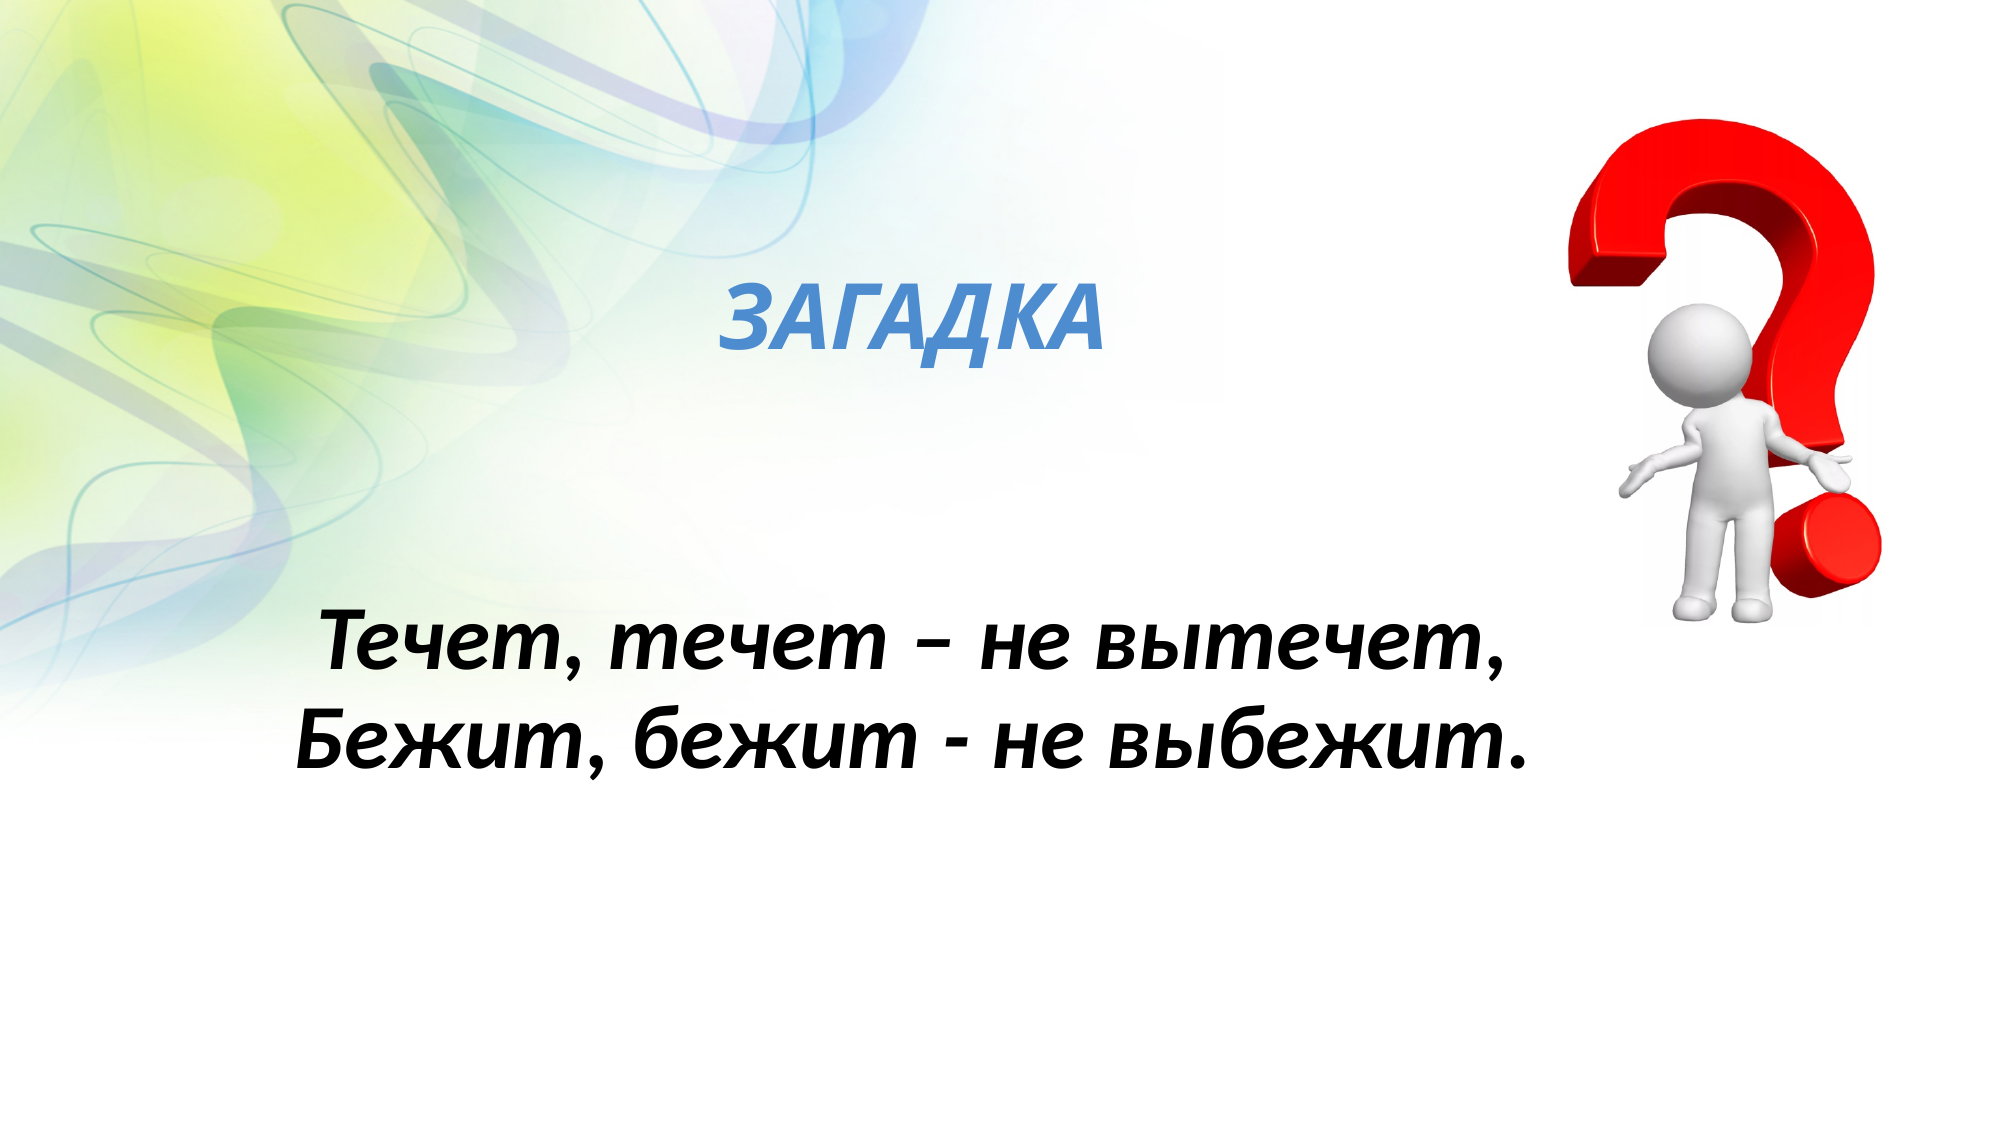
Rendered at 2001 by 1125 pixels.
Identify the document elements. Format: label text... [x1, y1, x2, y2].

title Загадка [189, 176, 1480, 377]
picture [0, 0, 2001, 1125]
subtitle Течет, течет – не вытечет, Бежит, бежит - не выбежит. [189, 582, 1638, 925]
